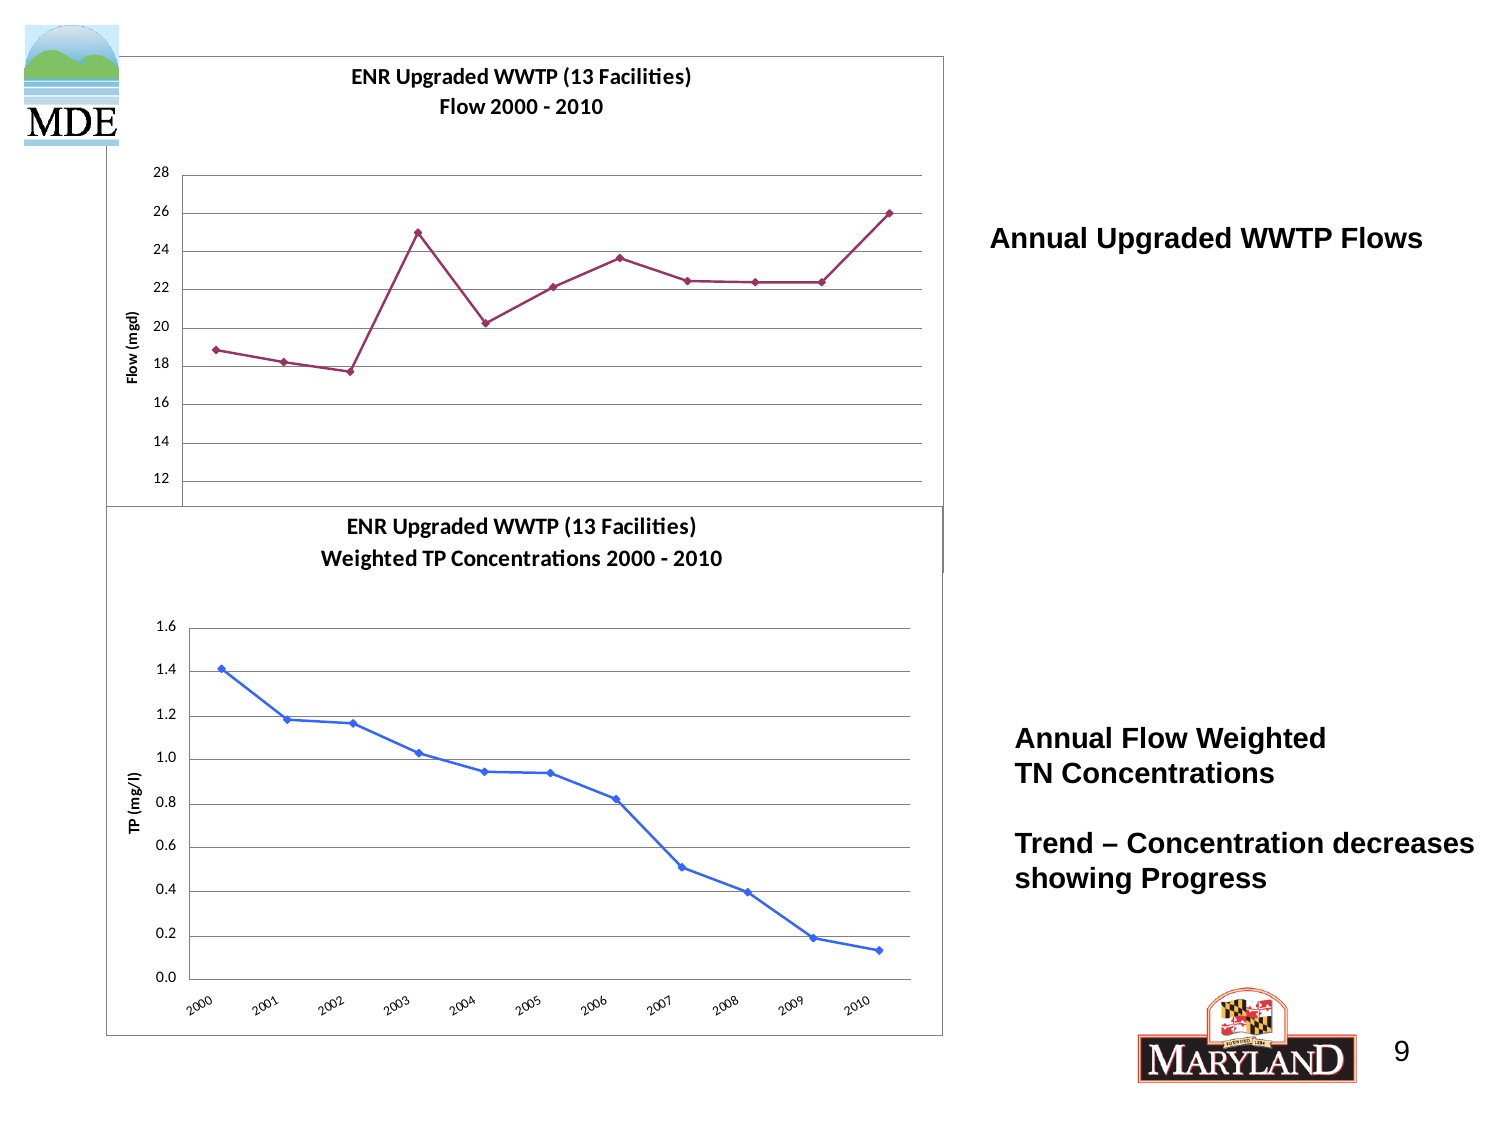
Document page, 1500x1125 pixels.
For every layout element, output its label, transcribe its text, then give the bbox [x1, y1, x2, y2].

picture [24, 24, 119, 146]
slide_number 9 [1074, 1024, 1426, 1103]
text_box Annual Flow Weighted TN Concentrations Trend – Concentration decreases showing Progress [999, 712, 1491, 902]
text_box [99, 499, 951, 1042]
picture [1137, 987, 1358, 1083]
text_box Annual Upgraded WWTP Flows [974, 212, 1439, 263]
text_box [99, 49, 951, 499]
